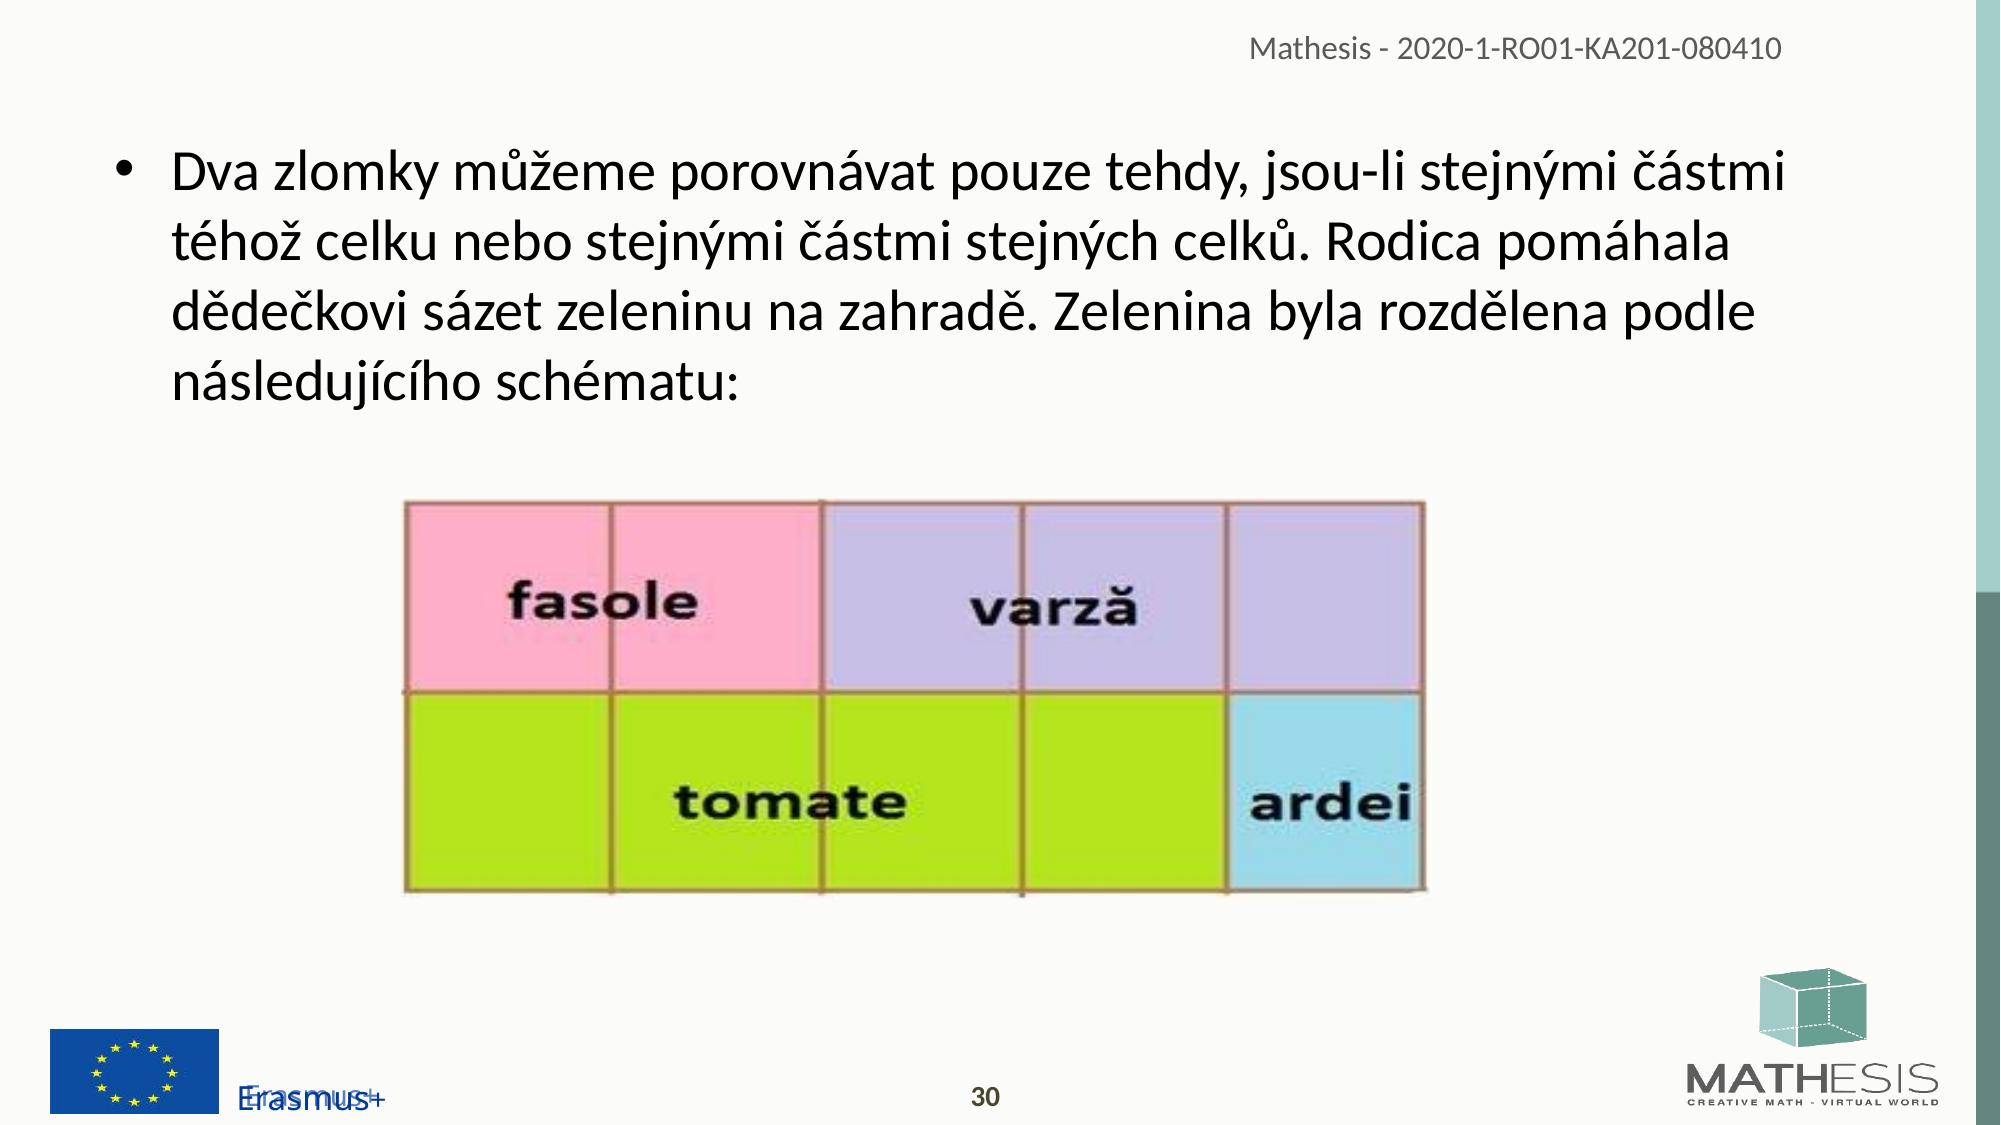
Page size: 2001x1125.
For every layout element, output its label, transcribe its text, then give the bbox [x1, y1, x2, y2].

picture [50, 1029, 219, 1114]
picture [400, 498, 1433, 899]
list Dva zlomky můžeme porovnávat pouze tehdy, jsou-li stejnými částmi téhož celku nebo stejnými částmi stejných celků. Rodica pomáhala dědečkovi sázet zeleninu na zahradě. Zelenina byla rozdělena podle následujícího schématu: [99, 125, 1900, 1005]
